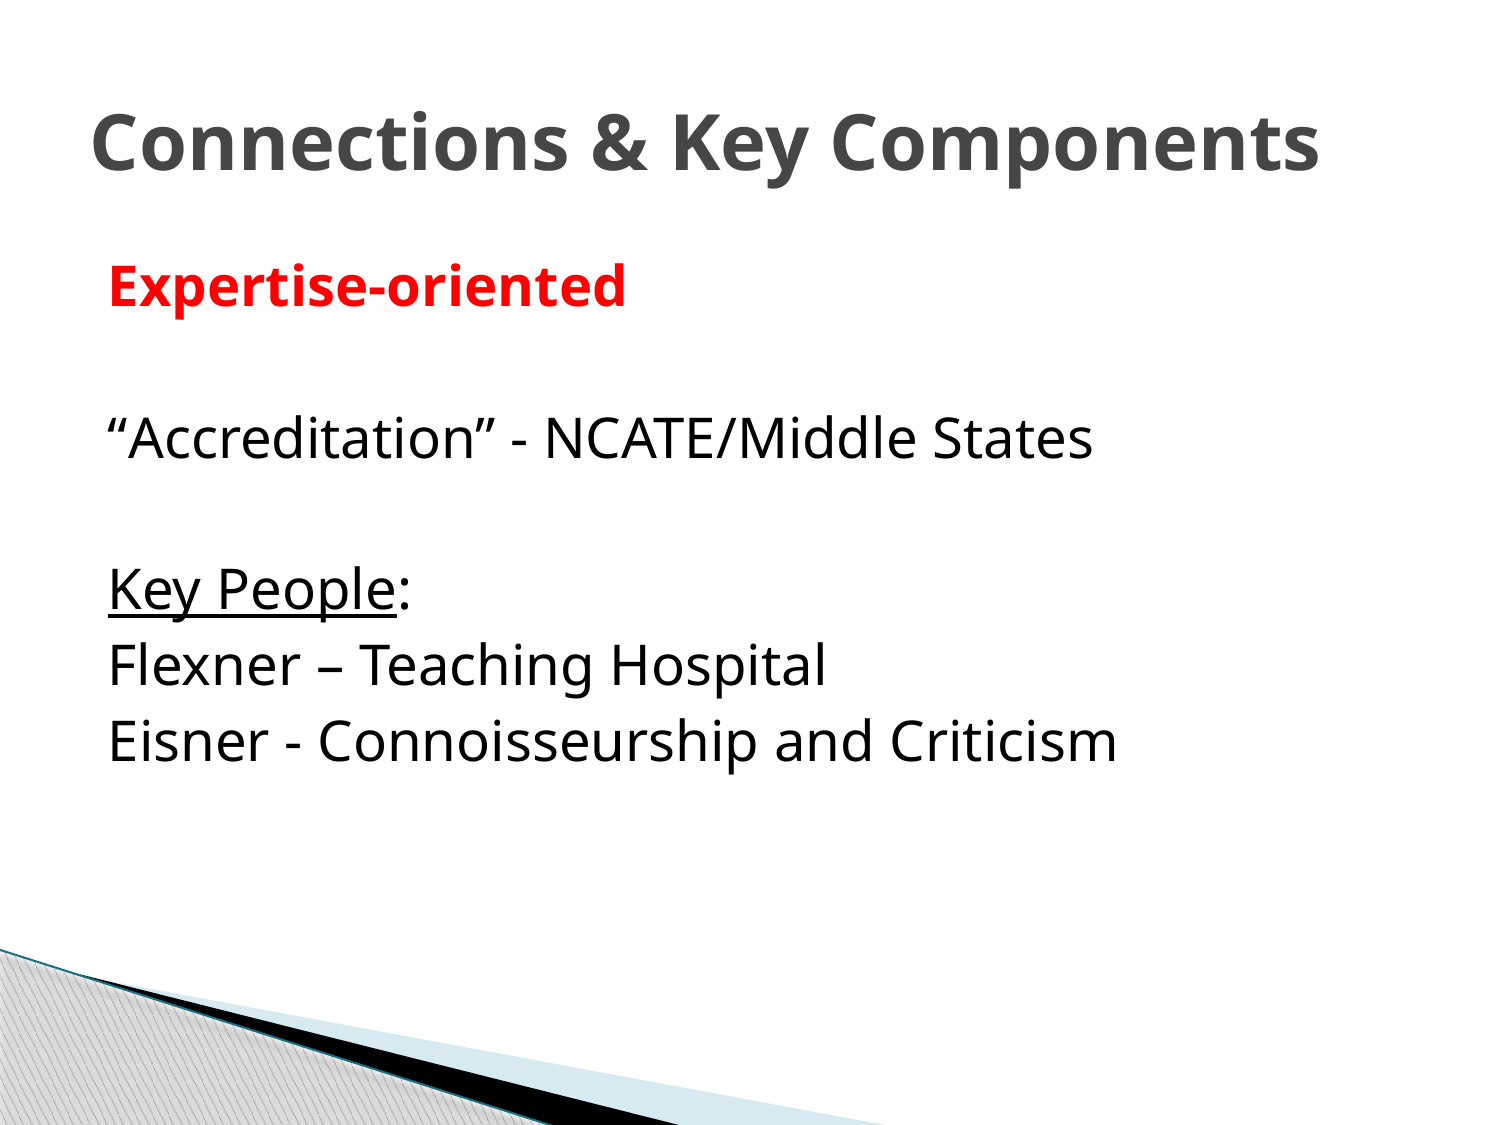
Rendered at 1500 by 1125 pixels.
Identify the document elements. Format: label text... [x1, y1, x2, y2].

title Connections & Key Components [75, 45, 1425, 233]
list Expertise-oriented “Accreditation” - NCATE/Middle States Key People: Flexner – Teaching Hospital Eisner - Connoisseurship and Criticism [75, 243, 1425, 986]
